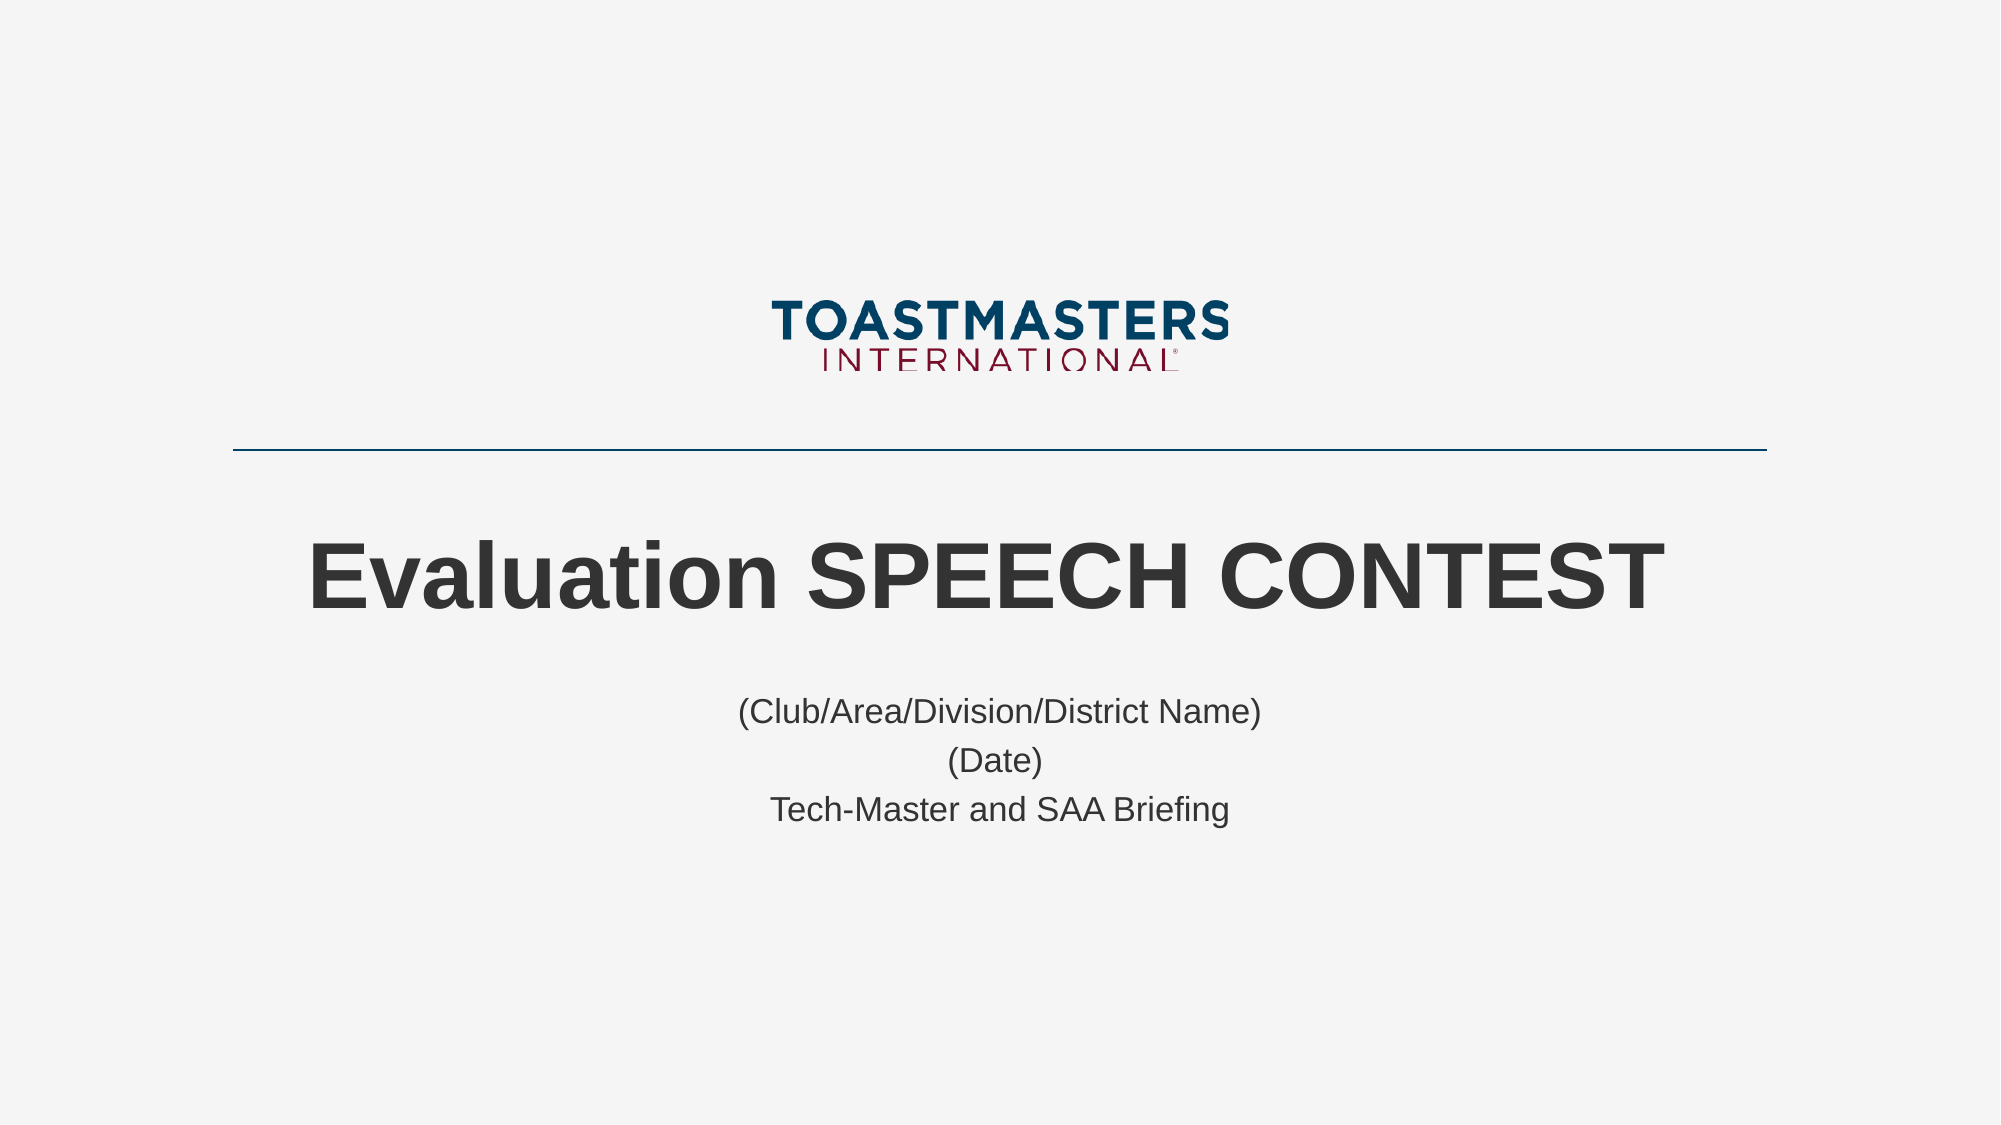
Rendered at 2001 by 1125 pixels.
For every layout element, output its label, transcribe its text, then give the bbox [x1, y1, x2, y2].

title Evaluation SPEECH CONTEST [223, 520, 1777, 641]
subtitle (Club/Area/Division/District Name) (Date) Tech-Master and SAA Briefing [249, 688, 1750, 839]
